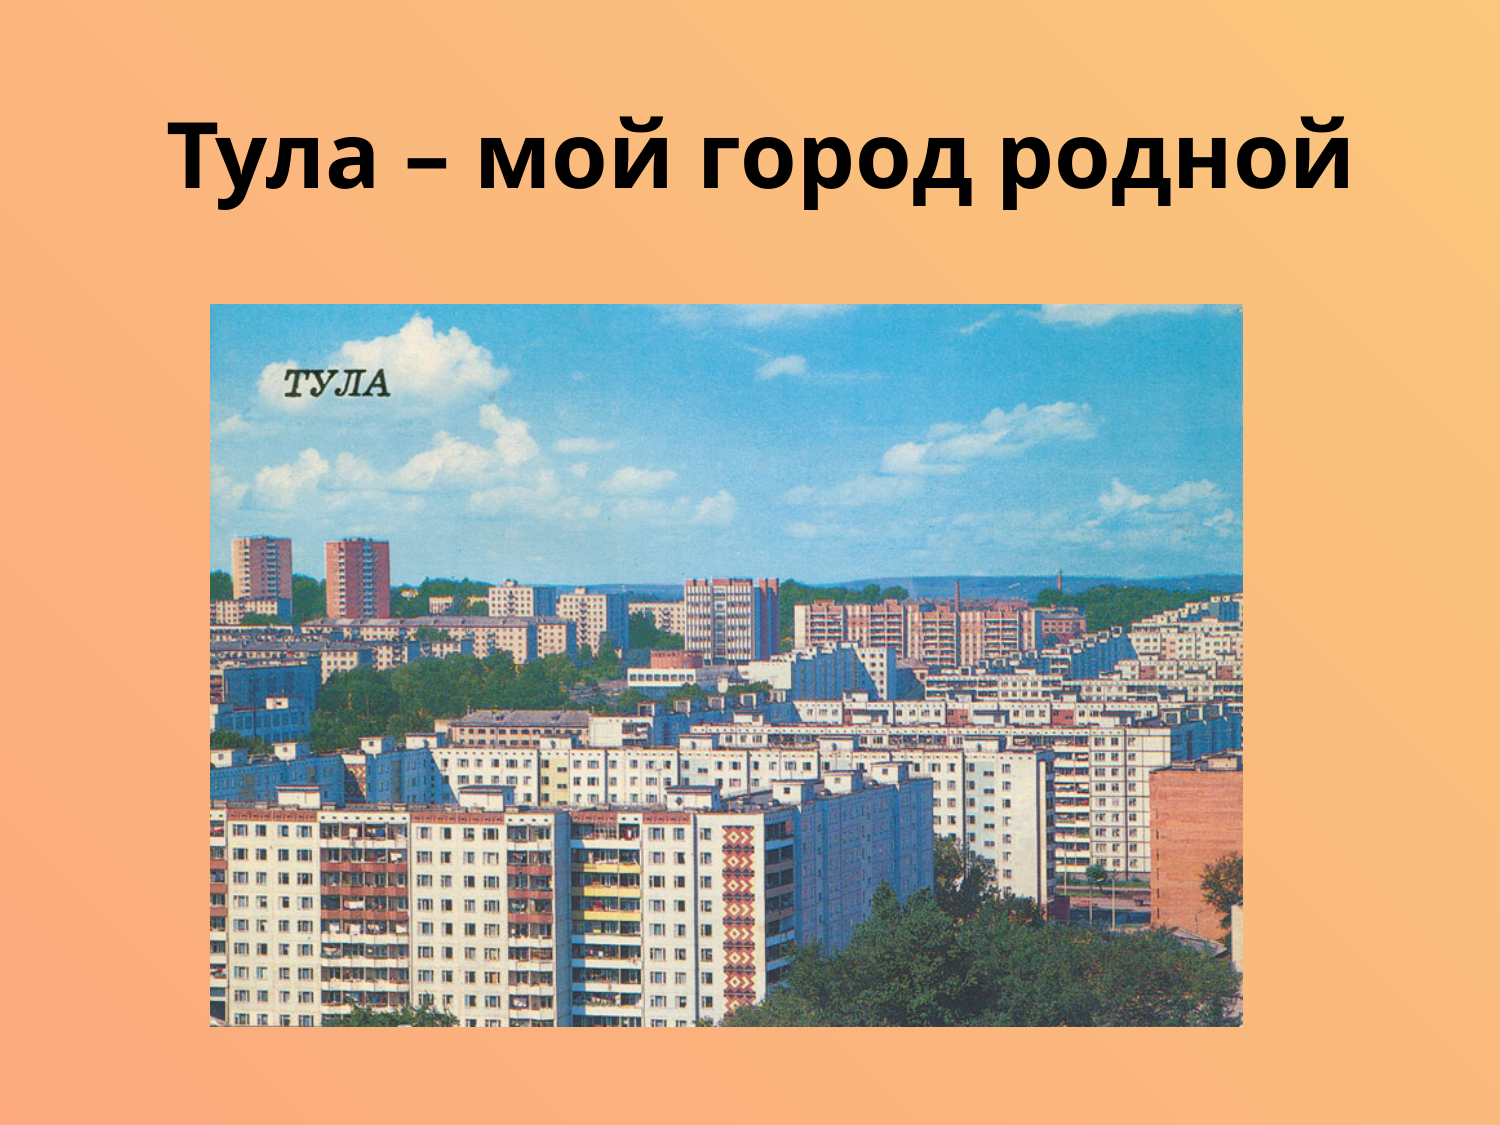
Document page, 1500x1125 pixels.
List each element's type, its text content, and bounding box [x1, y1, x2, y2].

title Тула – мой город родной [105, 0, 1418, 305]
picture [210, 304, 1243, 1027]
